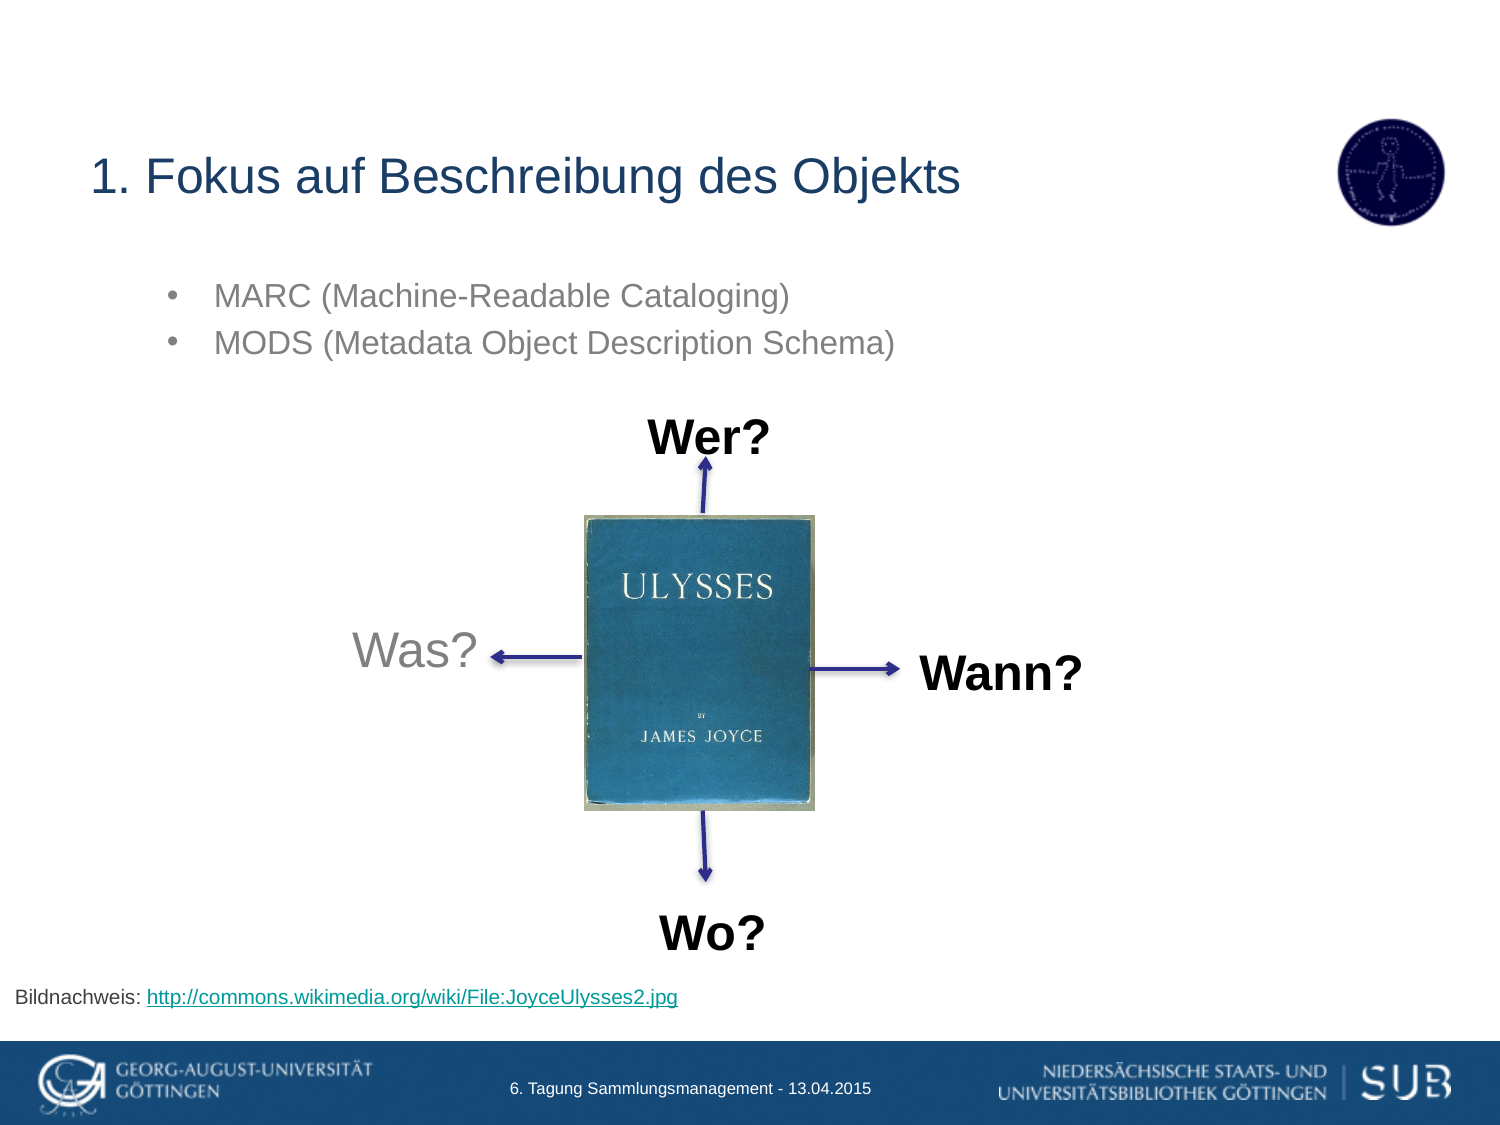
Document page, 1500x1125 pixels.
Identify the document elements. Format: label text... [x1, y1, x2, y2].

picture [0, 1041, 1500, 1125]
text_box Was? [337, 609, 493, 685]
footer 6. Tagung Sammlungsmanagement - 13.04.2015 [395, 1050, 987, 1110]
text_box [702, 810, 707, 883]
text_box Bildnachweis: http://commons.wikimedia.org/wiki/File:JoyceUlysses2.jpg [0, 975, 706, 1016]
title 1. Fokus auf Beschreibung des Objekts [74, 125, 1426, 221]
picture [584, 514, 815, 811]
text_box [702, 455, 707, 514]
picture [1332, 113, 1451, 232]
text_box Wo? [644, 893, 782, 968]
text_box Wer? [632, 397, 787, 472]
text_box Wann? [904, 633, 1099, 709]
list MARC (Machine-Readable Cataloging) MODS (Metadata Object Description Schema) [76, 266, 1058, 398]
